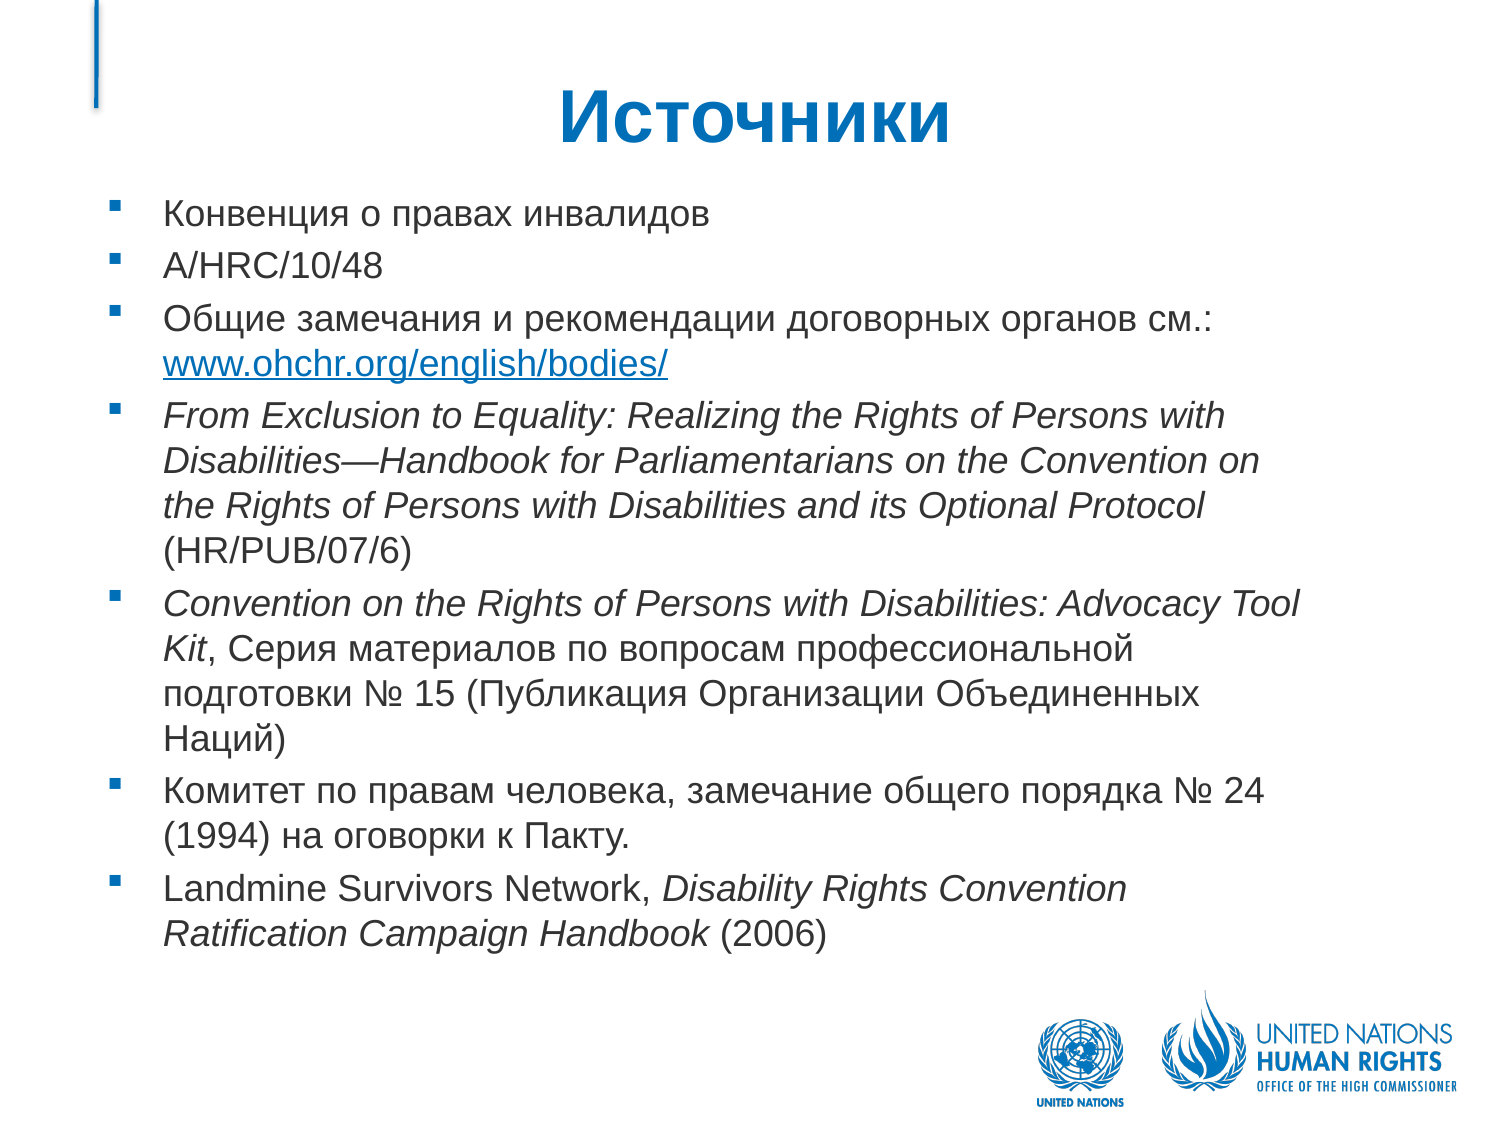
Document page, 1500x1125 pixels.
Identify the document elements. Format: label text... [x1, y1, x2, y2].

title Источники [48, 59, 1463, 248]
picture [1037, 990, 1457, 1107]
list Конвенция о правах инвалидов A/HRC/10/48 Общие замечания и рекомендации договорных органов см.: www.ohchr.org/english/bodies/ From Exclusion to Equality: Realizing the Rights of Persons with Disabilities—Handbook for Parliamentarians on the Convention on the Rights of Persons with Disabilities and its Optional Protocol (HR/PUB/07/6) Convention on the Rights of Persons with Disabilities: Advocacy Tool Kit, Серия материалов по вопросам профессиональной подготовки № 15 (Публикация Организации Объединенных Наций) Комитет по правам человека, замечание общего порядка № 24 (1994) на оговорки к Пакту. Landmine Survivors Network, Disability Rights Convention Ratification Campaign Handbook (2006) [91, 181, 1319, 1022]
